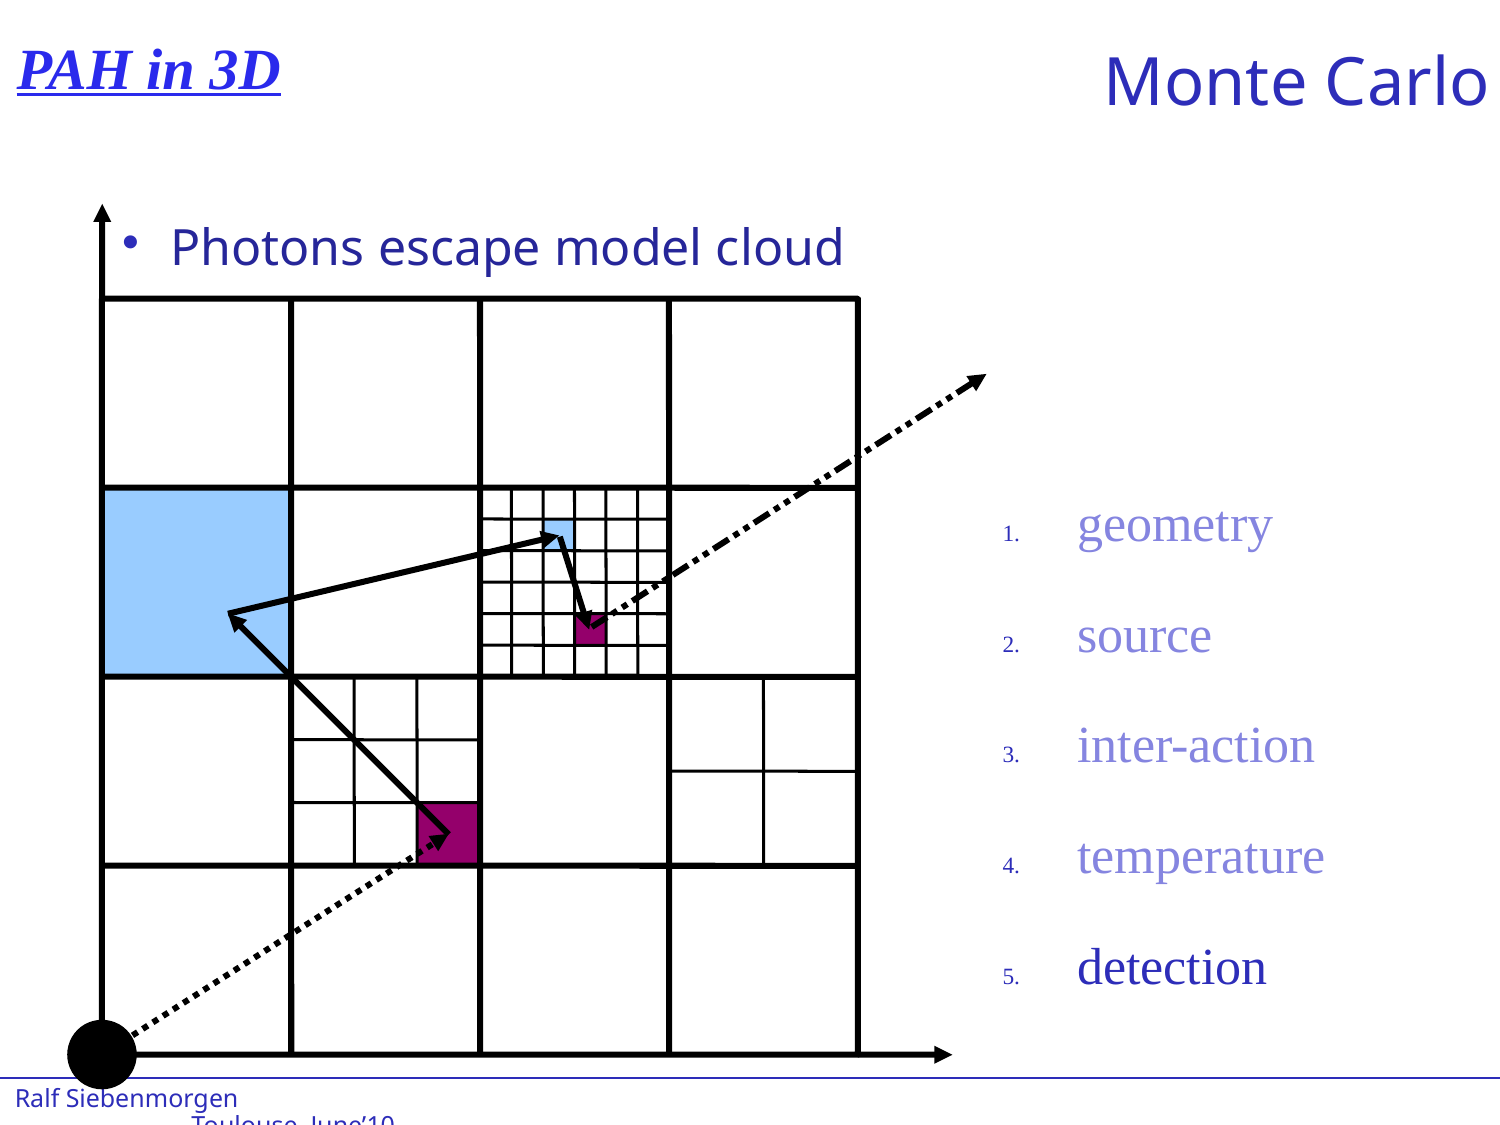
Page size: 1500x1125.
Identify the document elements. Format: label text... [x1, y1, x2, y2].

text_box [559, 536, 592, 630]
text_box [432, 834, 448, 846]
text_box [565, 551, 574, 578]
text_box [356, 740, 417, 801]
text_box [418, 803, 480, 865]
text_box [512, 488, 543, 519]
text_box [512, 583, 543, 613]
text_box [481, 551, 511, 582]
text_box [418, 740, 480, 802]
text_box [638, 614, 669, 645]
text_box [96, 203, 106, 299]
text_box [575, 488, 605, 519]
text_box Monte Carlo [140, 0, 1491, 126]
text_box [355, 742, 415, 802]
text_box [512, 614, 543, 645]
text_box [292, 555, 480, 676]
text_box [481, 646, 511, 676]
text_box [512, 540, 543, 550]
text_box [857, 1048, 953, 1061]
text_box [575, 520, 605, 550]
text_box [575, 551, 637, 582]
text_box [544, 537, 563, 550]
text_box [227, 532, 560, 614]
text_box [481, 866, 669, 1055]
text_box [544, 583, 574, 613]
text_box [638, 583, 669, 613]
text_box [575, 646, 606, 676]
text_box [575, 614, 606, 645]
text_box Photons escape model cloud [106, 190, 1219, 293]
text_box [544, 551, 573, 582]
text_box geometry source inter-action temperature detection [986, 464, 1429, 1055]
text_box [512, 646, 543, 676]
text_box [293, 677, 354, 738]
text_box [292, 298, 480, 487]
text_box [638, 488, 669, 519]
text_box [575, 589, 583, 613]
text_box [292, 866, 480, 1055]
text_box [101, 298, 291, 1055]
text_box [575, 583, 606, 613]
text_box [481, 583, 511, 613]
text_box [670, 772, 763, 865]
text_box [670, 488, 858, 676]
text_box [292, 740, 354, 802]
text_box [481, 614, 511, 645]
text_box [606, 488, 637, 519]
text_box [292, 679, 352, 739]
text_box [544, 614, 574, 645]
text_box [607, 646, 637, 676]
text_box [638, 520, 669, 550]
text_box [355, 677, 480, 739]
text_box [607, 583, 637, 613]
text_box [481, 488, 511, 550]
text_box [544, 646, 574, 676]
text_box [607, 614, 637, 645]
text_box [544, 520, 574, 550]
text_box [764, 677, 858, 771]
text_box [606, 520, 637, 550]
text_box [512, 551, 543, 582]
text_box [638, 551, 669, 582]
text_box [544, 488, 574, 519]
text_box [638, 646, 669, 676]
text_box [481, 677, 669, 865]
text_box [481, 298, 858, 487]
text_box [972, 373, 987, 386]
text_box [292, 803, 354, 865]
text_box [228, 614, 449, 835]
text_box [670, 677, 763, 771]
text_box [764, 772, 858, 865]
text_box [67, 1020, 137, 1089]
text_box [670, 866, 858, 1055]
text_box [355, 803, 417, 865]
text_box [512, 520, 543, 546]
text_box [292, 488, 480, 598]
